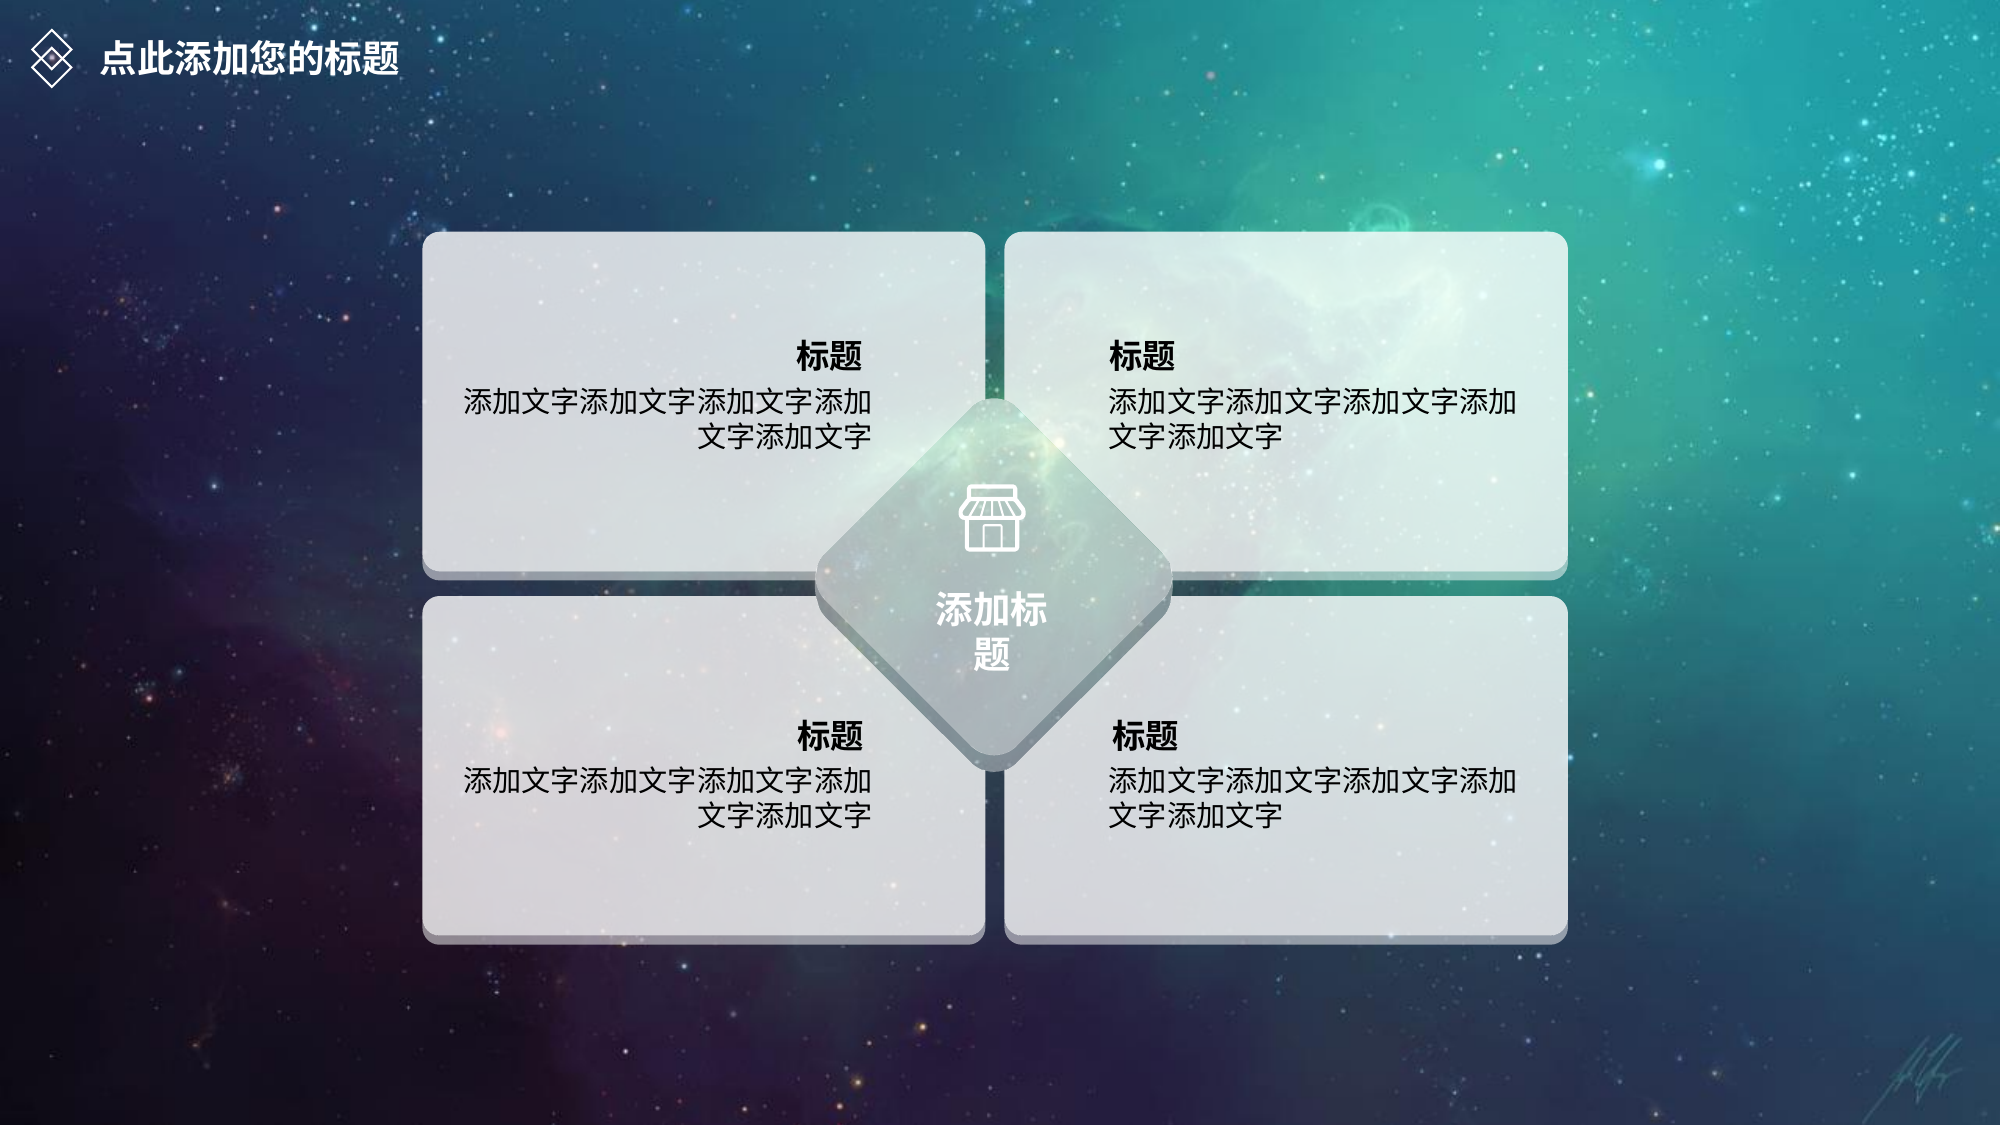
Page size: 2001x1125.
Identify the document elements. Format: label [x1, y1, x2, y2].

picture [0, 0, 2000, 1125]
text_box [32, 29, 72, 88]
